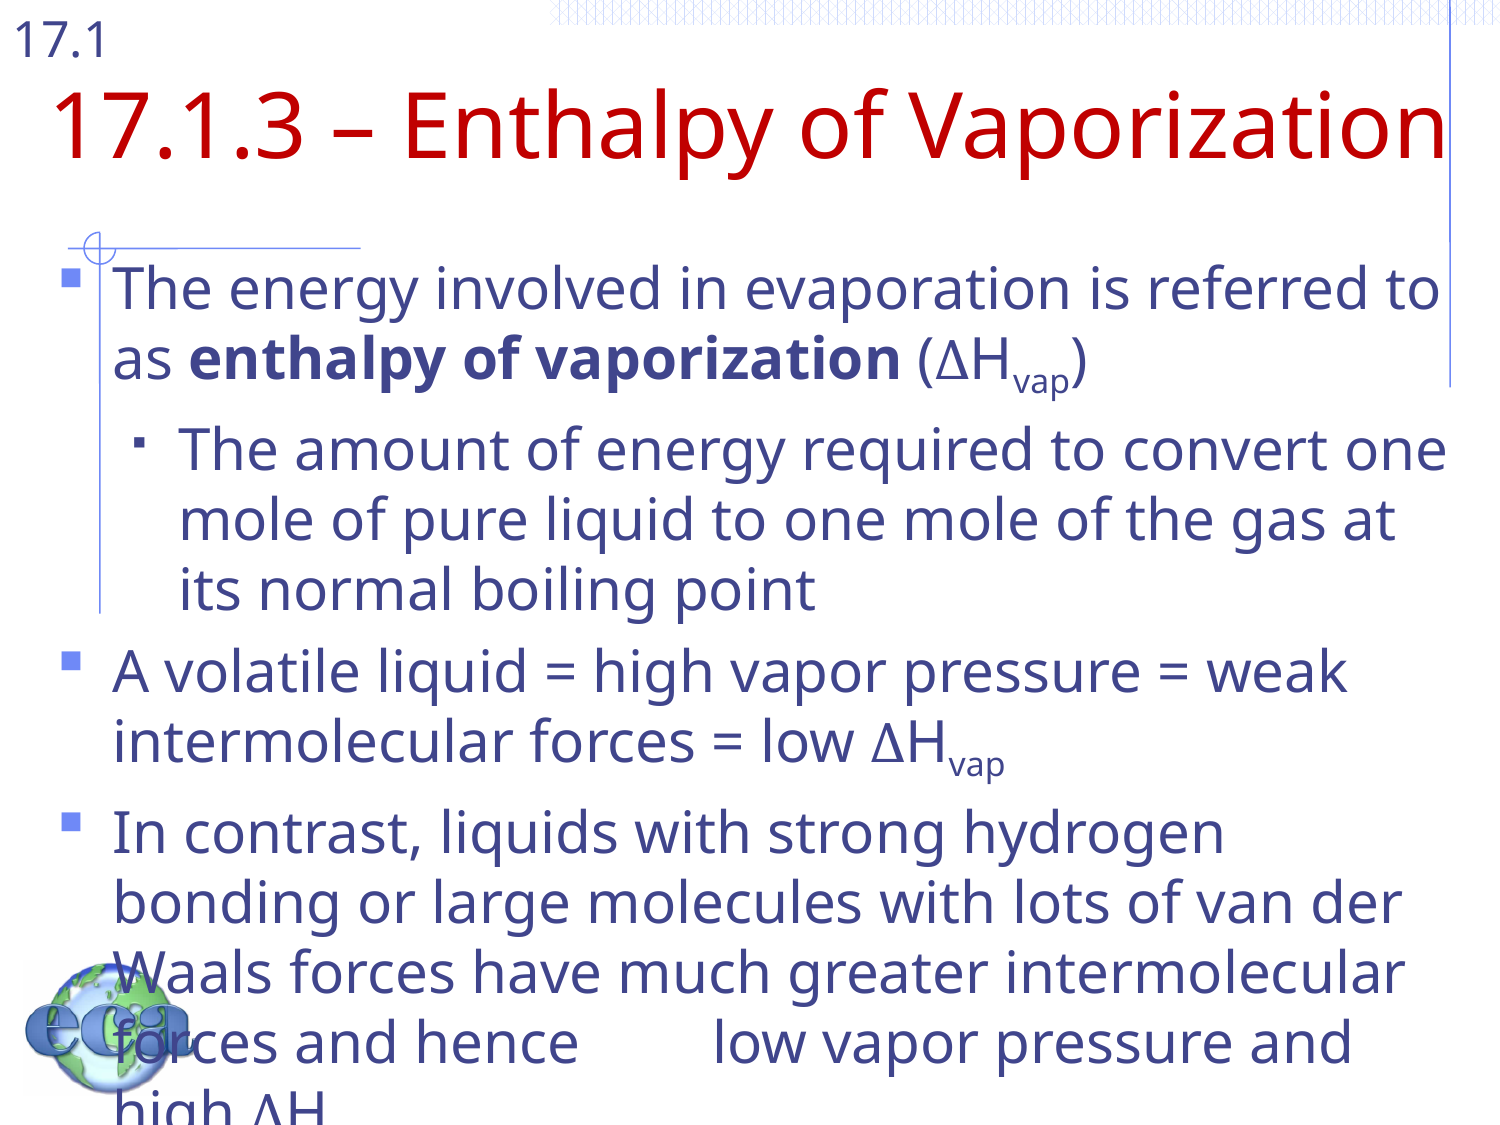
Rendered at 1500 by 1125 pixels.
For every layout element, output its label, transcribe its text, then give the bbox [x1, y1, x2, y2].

list The energy involved in evaporation is referred to as enthalpy of vaporization (∆Hvap) The amount of energy required to convert one mole of pure liquid to one mole of the gas at its normal boiling point A volatile liquid = high vapor pressure = weak intermolecular forces = low ∆Hvap In contrast, liquids with strong hydrogen bonding or large molecules with lots of van der Waals forces have much greater intermolecular forces and hence low vapor pressure and high ∆Hvap [41, 243, 1471, 965]
picture [23, 960, 200, 1096]
title 17.1.3 – Enthalpy of Vaporization [17, 49, 1483, 185]
